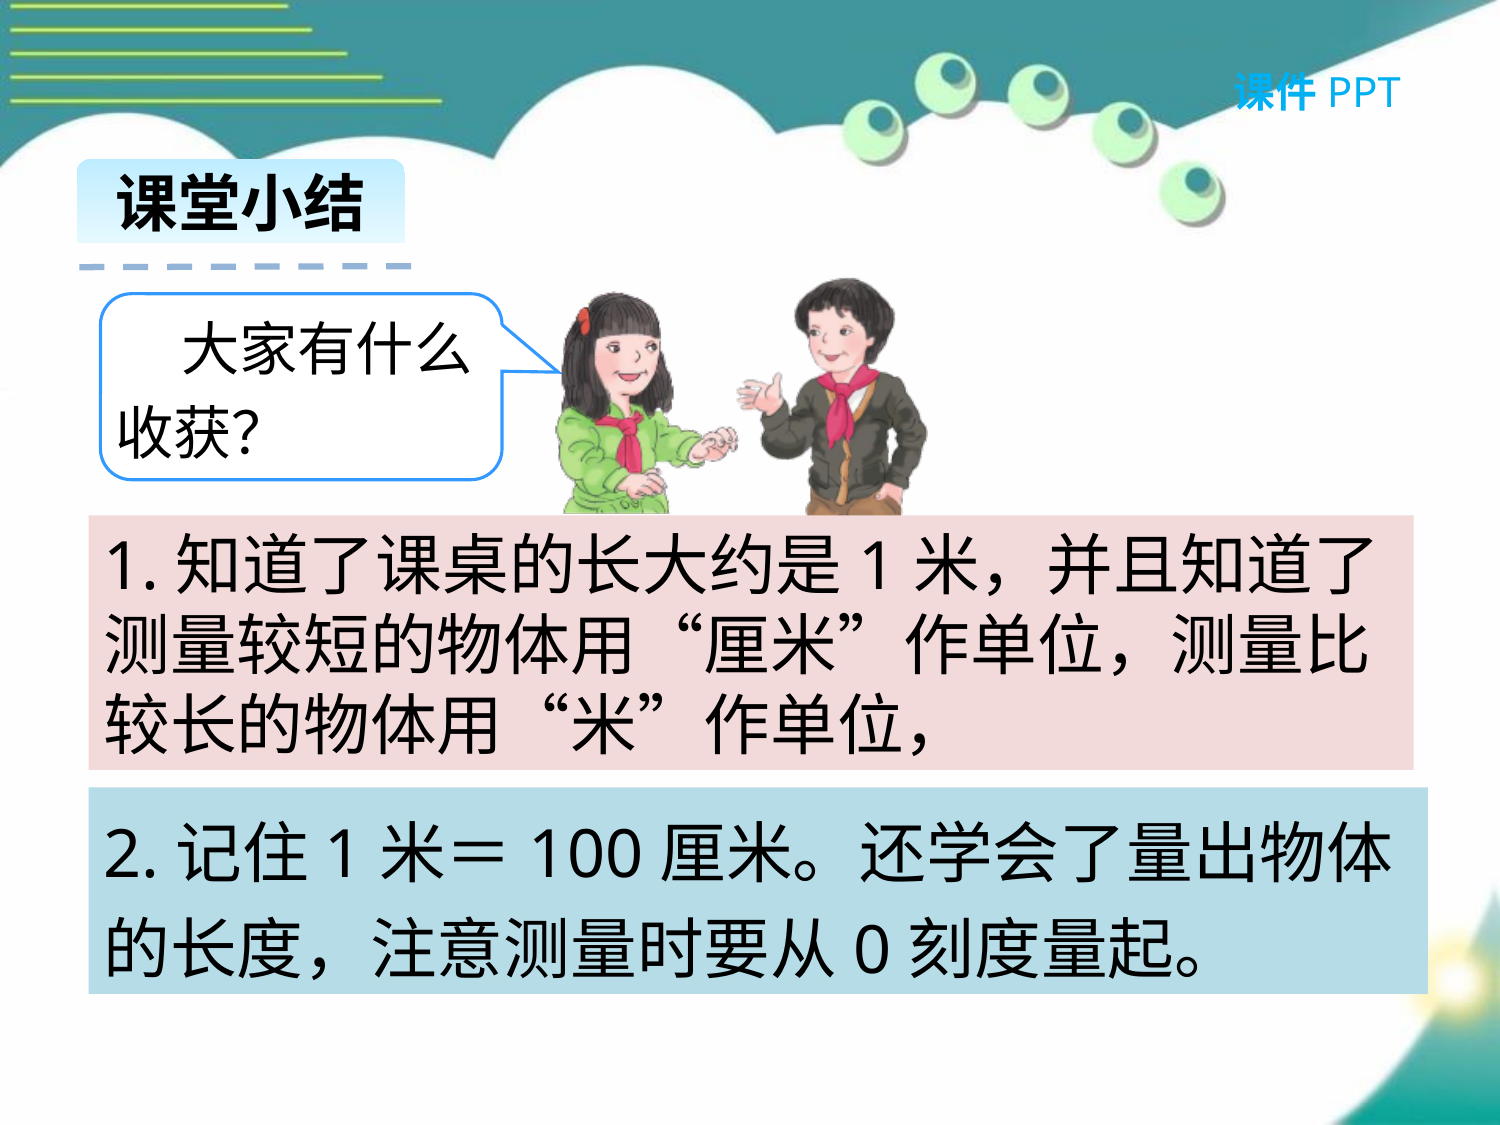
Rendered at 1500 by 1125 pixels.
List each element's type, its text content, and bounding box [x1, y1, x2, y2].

picture [0, 0, 1500, 1125]
text_box 课件PPT [1218, 58, 1418, 124]
text_box 1.知道了课桌的长大约是1米，并且知道了测量较短的物体用“厘米”作单位，测量比较长的物体用“米”作单位， [88, 515, 1414, 770]
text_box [537, 255, 940, 563]
text_box 课堂小结 [76, 158, 405, 244]
text_box 2.记住1米＝100厘米。还学会了量出物体的长度，注意测量时要从0刻度量起。 [88, 787, 1428, 994]
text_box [100, 290, 514, 480]
